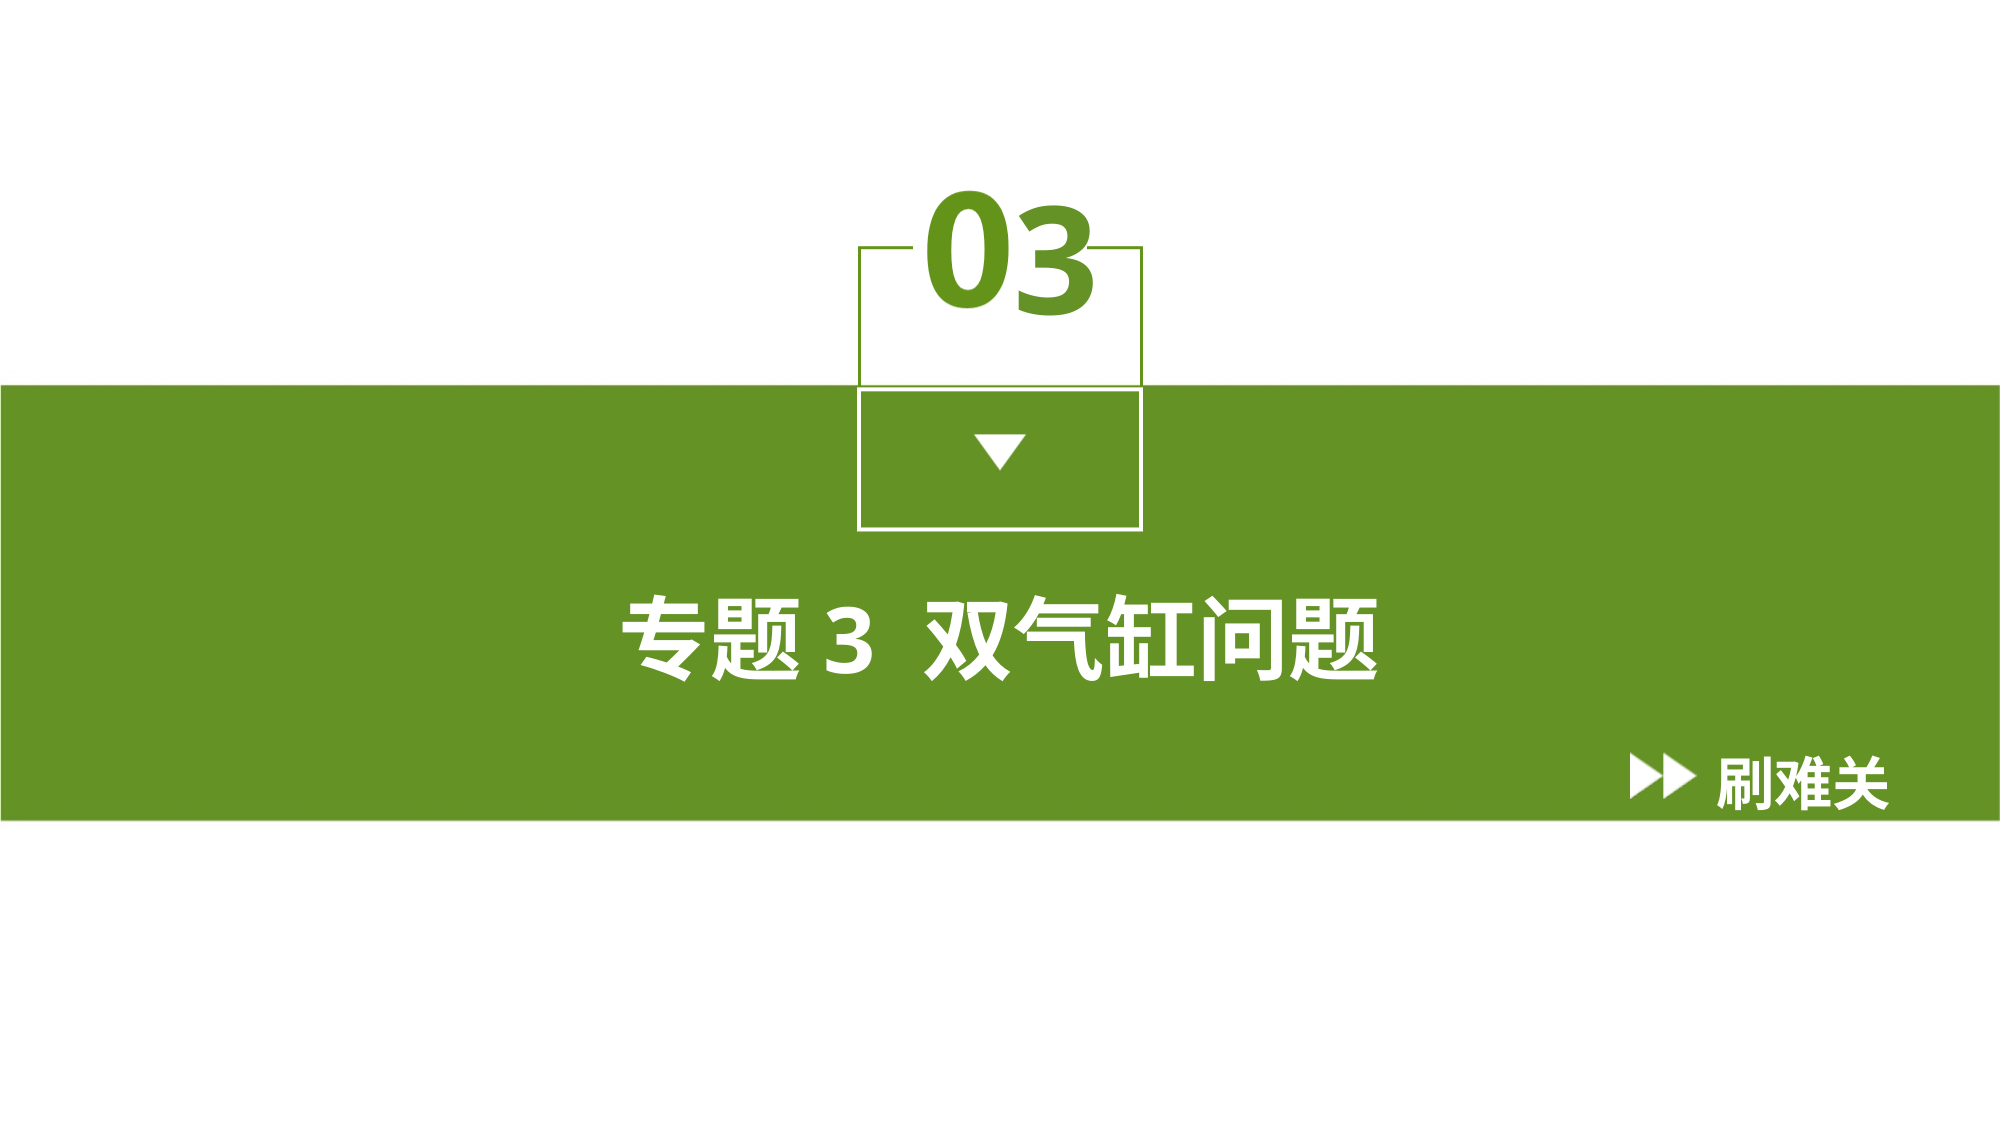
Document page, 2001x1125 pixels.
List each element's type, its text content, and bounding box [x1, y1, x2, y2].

text_box 专题3 双气缸问题 [0, 572, 2000, 699]
text_box 刷难关 [1715, 718, 1997, 812]
text_box 3 [1013, 156, 1173, 353]
picture [0, 0, 2000, 572]
picture [0, 699, 2000, 1125]
